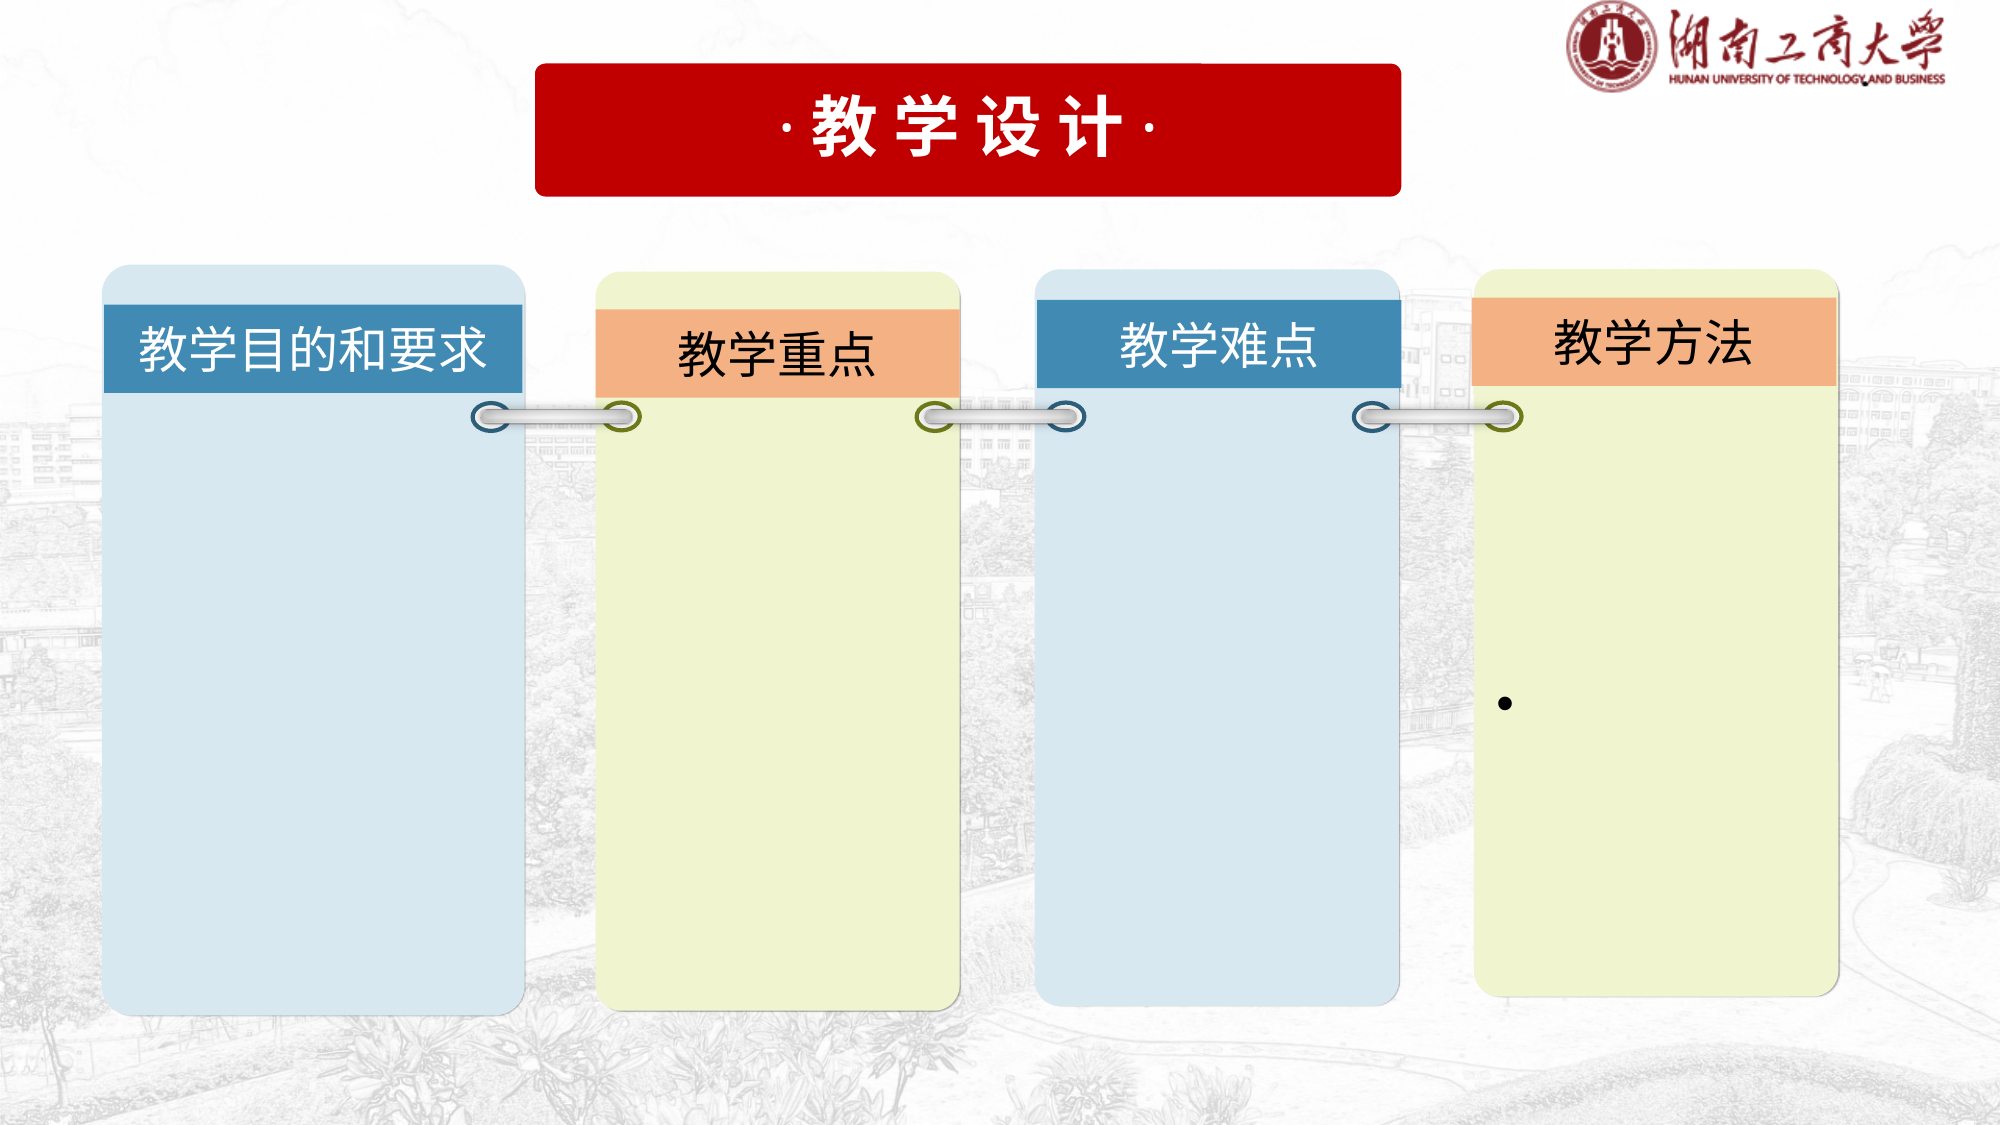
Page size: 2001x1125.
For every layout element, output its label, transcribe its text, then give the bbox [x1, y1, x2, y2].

text_box 教学目的和要求 [104, 304, 523, 393]
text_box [1361, 409, 1514, 425]
text_box ·教 学 设 计· [532, 61, 1404, 199]
text_box [101, 264, 525, 1016]
text_box 教学重点 [595, 309, 960, 398]
text_box [595, 398, 960, 1011]
text_box [1473, 269, 1839, 997]
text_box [479, 409, 633, 425]
text_box [1034, 269, 1399, 1007]
text_box 教学方法 [1471, 297, 1837, 386]
text_box 教学难点 [1037, 299, 1402, 389]
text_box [923, 409, 1077, 425]
picture [0, 0, 2001, 1125]
text_box [595, 271, 960, 309]
